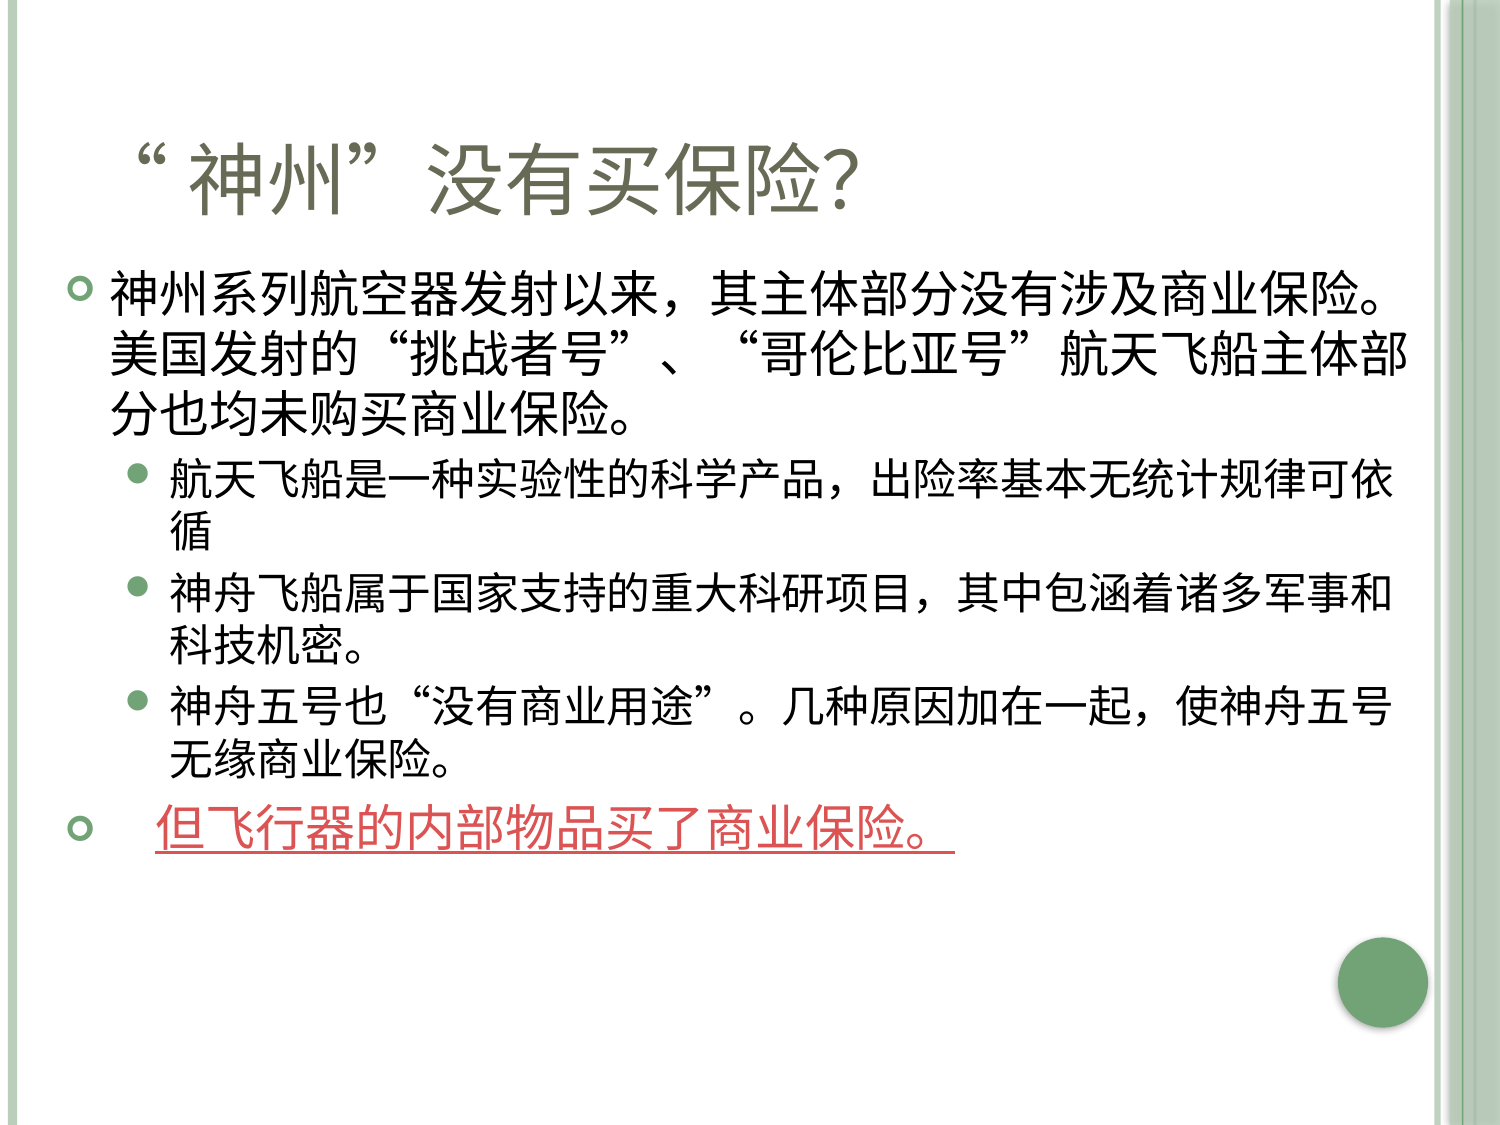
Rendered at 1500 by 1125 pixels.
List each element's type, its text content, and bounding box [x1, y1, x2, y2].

title “神州”没有买保险？ [75, 45, 1300, 233]
list 神州系列航空器发射以来，其主体部分没有涉及商业保险。美国发射的“挑战者号”、“哥伦比亚号”航天飞船主体部分也均未购买商业保险。 航天飞船是一种实验性的科学产品，出险率基本无统计规律可依循 神舟飞船属于国家支持的重大科研项目，其中包涵着诸多军事和科技机密。 神舟五号也“没有商业用途”。几种原因加在一起，使神舟五号无缘商业保险。 但飞行器的内部物品买了商业保险。 [49, 255, 1451, 1083]
